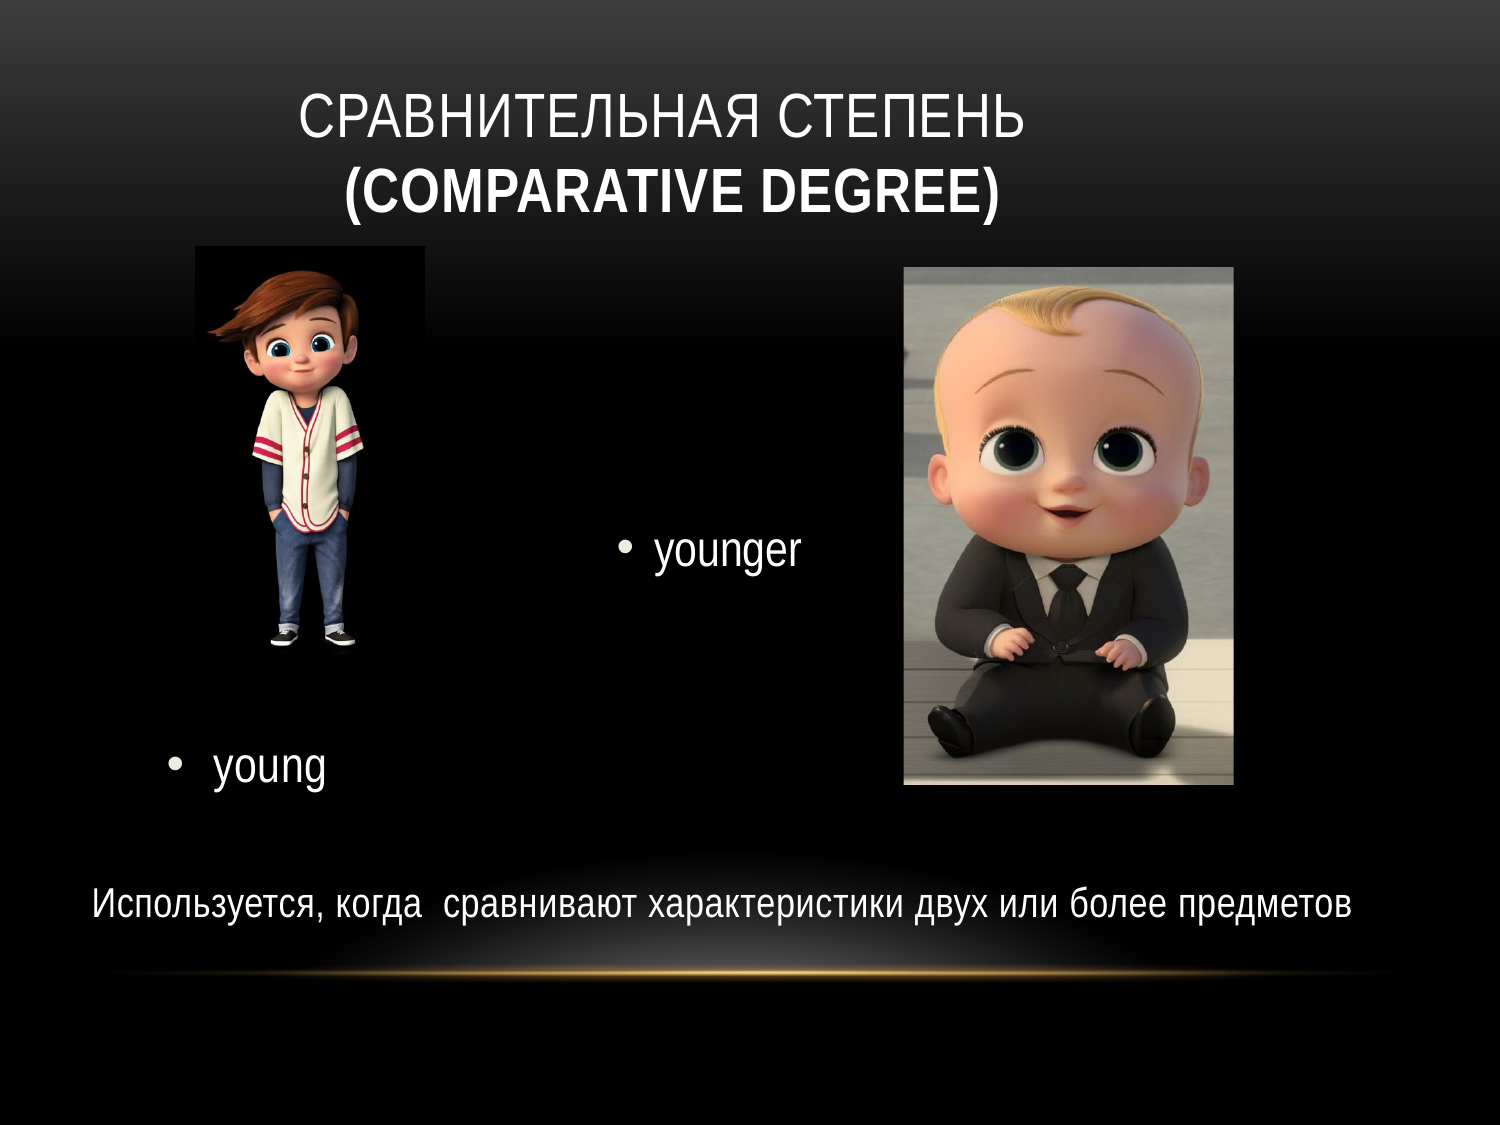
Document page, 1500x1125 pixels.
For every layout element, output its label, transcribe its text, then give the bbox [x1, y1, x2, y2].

list younger young Используется, когда сравнивают характеристики двух или более предметов [76, 246, 1377, 939]
picture [0, 0, 1500, 1125]
title Сравнительная степень (comparative degree) [99, 45, 1400, 233]
